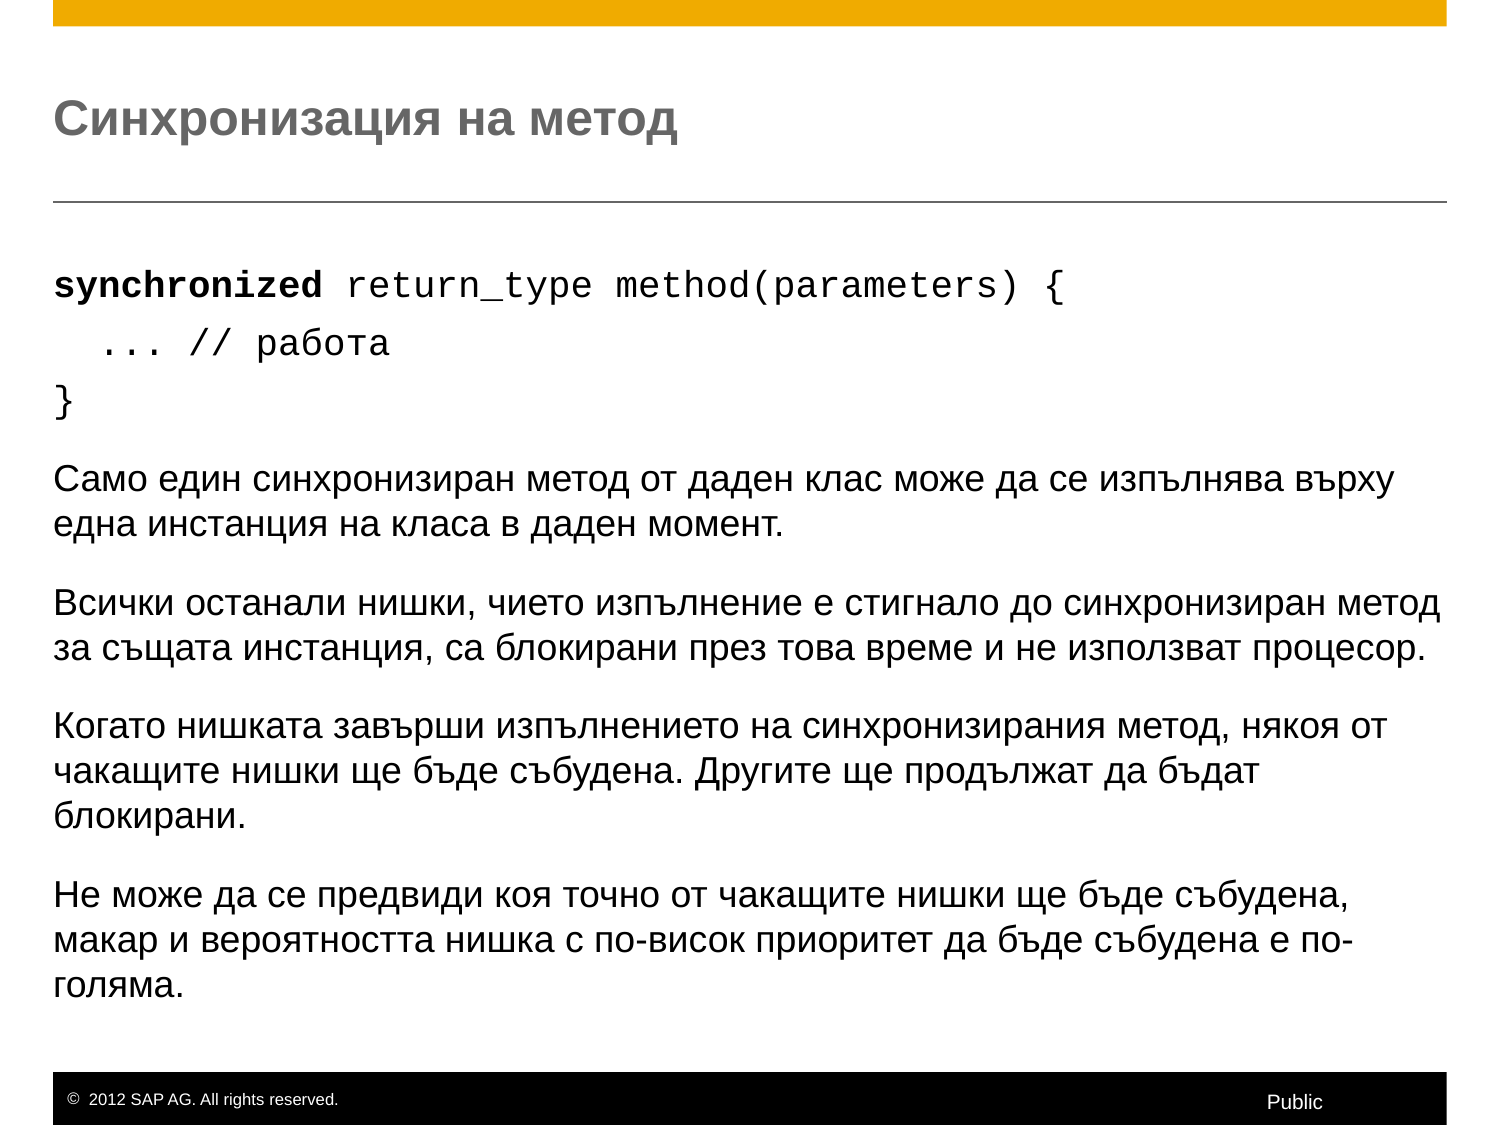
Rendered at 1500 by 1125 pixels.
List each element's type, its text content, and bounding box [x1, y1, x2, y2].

list synchronized return_type method(parameters) { ... // работа } Само един синхронизиран метод от даден клас може да се изпълнява върху една инстанция на класа в даден момент. Всички останали нишки, чието изпълнение е стигнало до синхронизиран метод за същата инстанция, са блокирани през това време и не използват процесор. Когато нишката завърши изпълнението на синхронизирания метод, някоя от чакащите нишки ще бъде събудена. Другите ще продължат да бъдат блокирани. Не може да се предвиди коя точно от чакащите нишки ще бъде събудена, макар и вероятността нишка с по-висок приоритет да бъде събудена е по-голяма. [53, 260, 1447, 1016]
title Синхронизация на метод [53, 53, 1447, 178]
